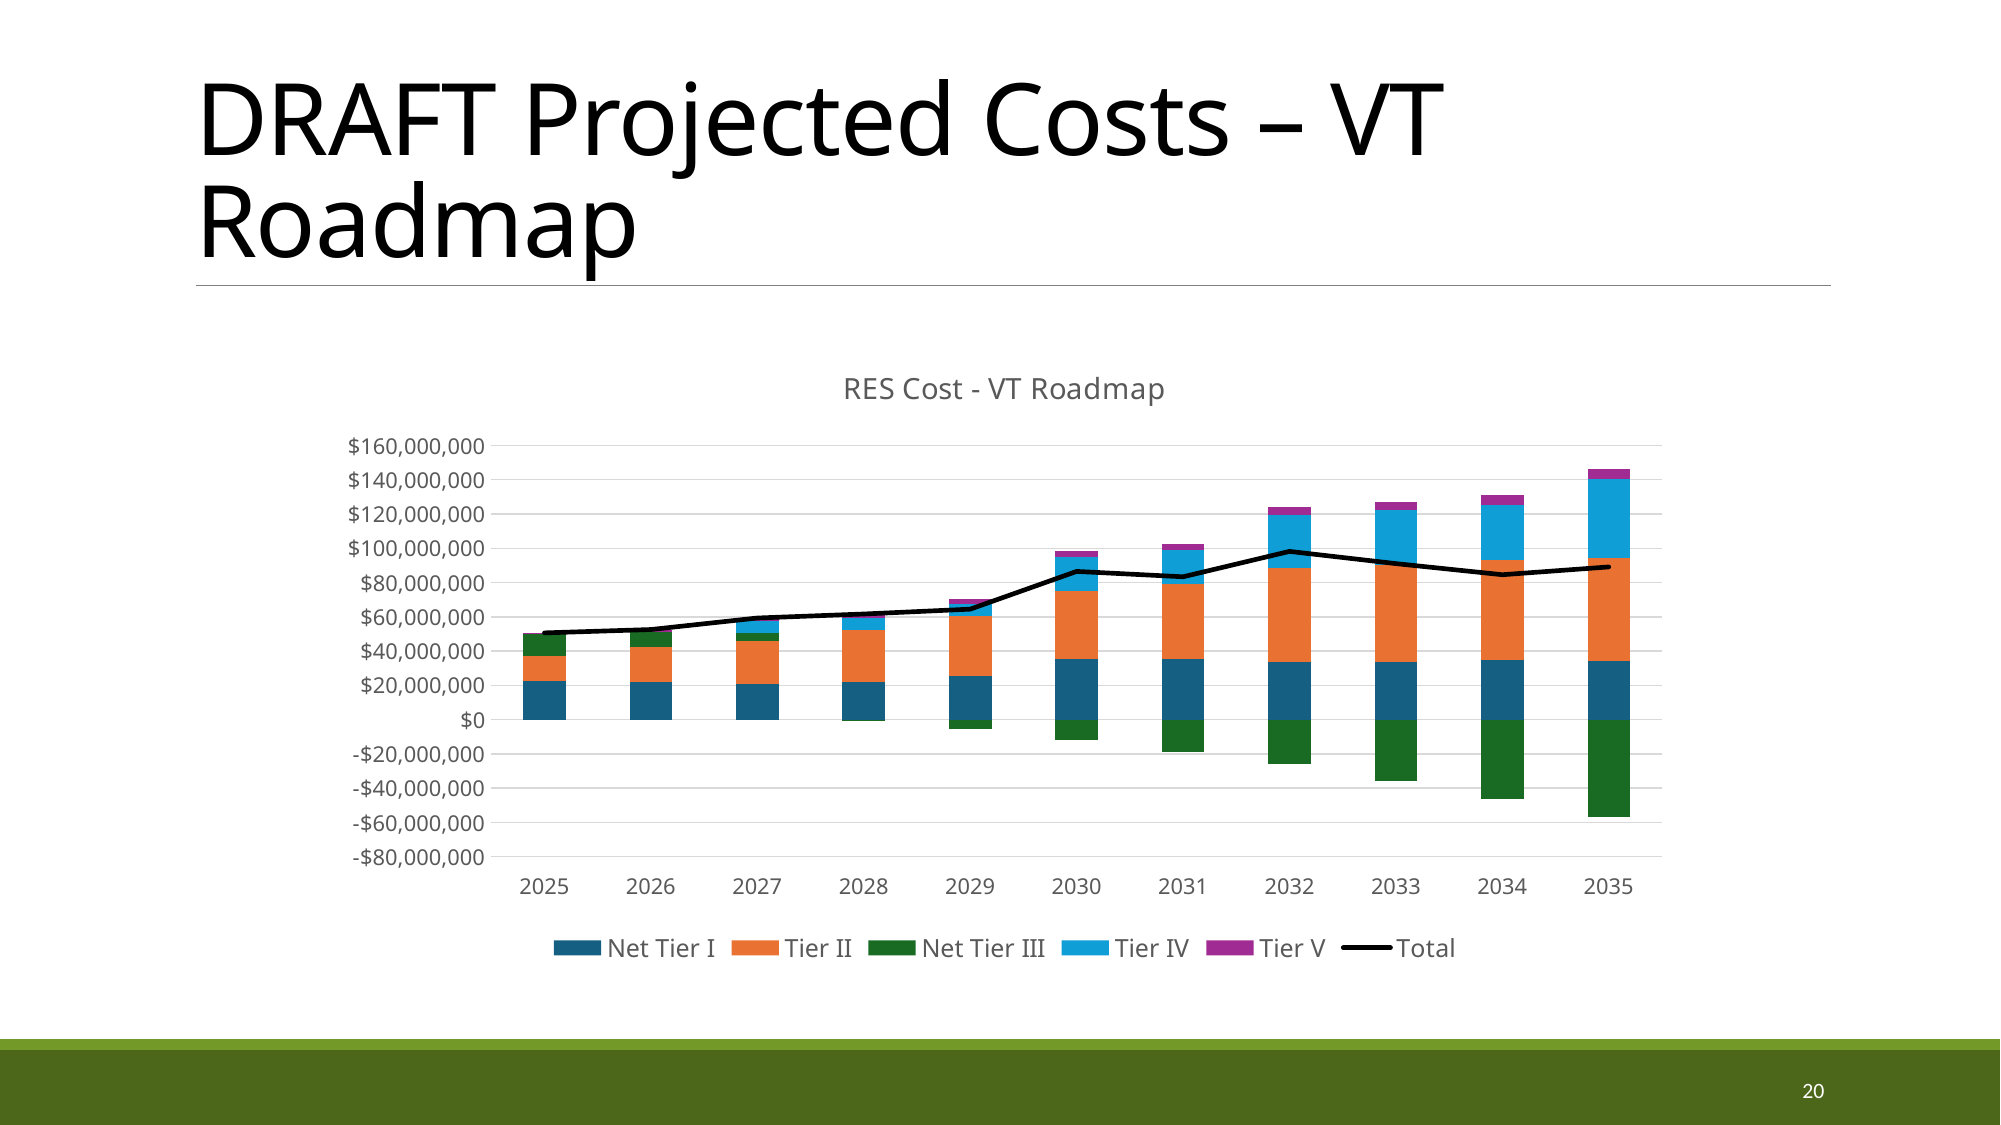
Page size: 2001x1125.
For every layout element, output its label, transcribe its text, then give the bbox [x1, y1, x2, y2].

title DRAFT Projected Costs – VT Roadmap [180, 47, 1830, 285]
chart [319, 338, 1690, 972]
slide_number 20 [1624, 1059, 1840, 1120]
